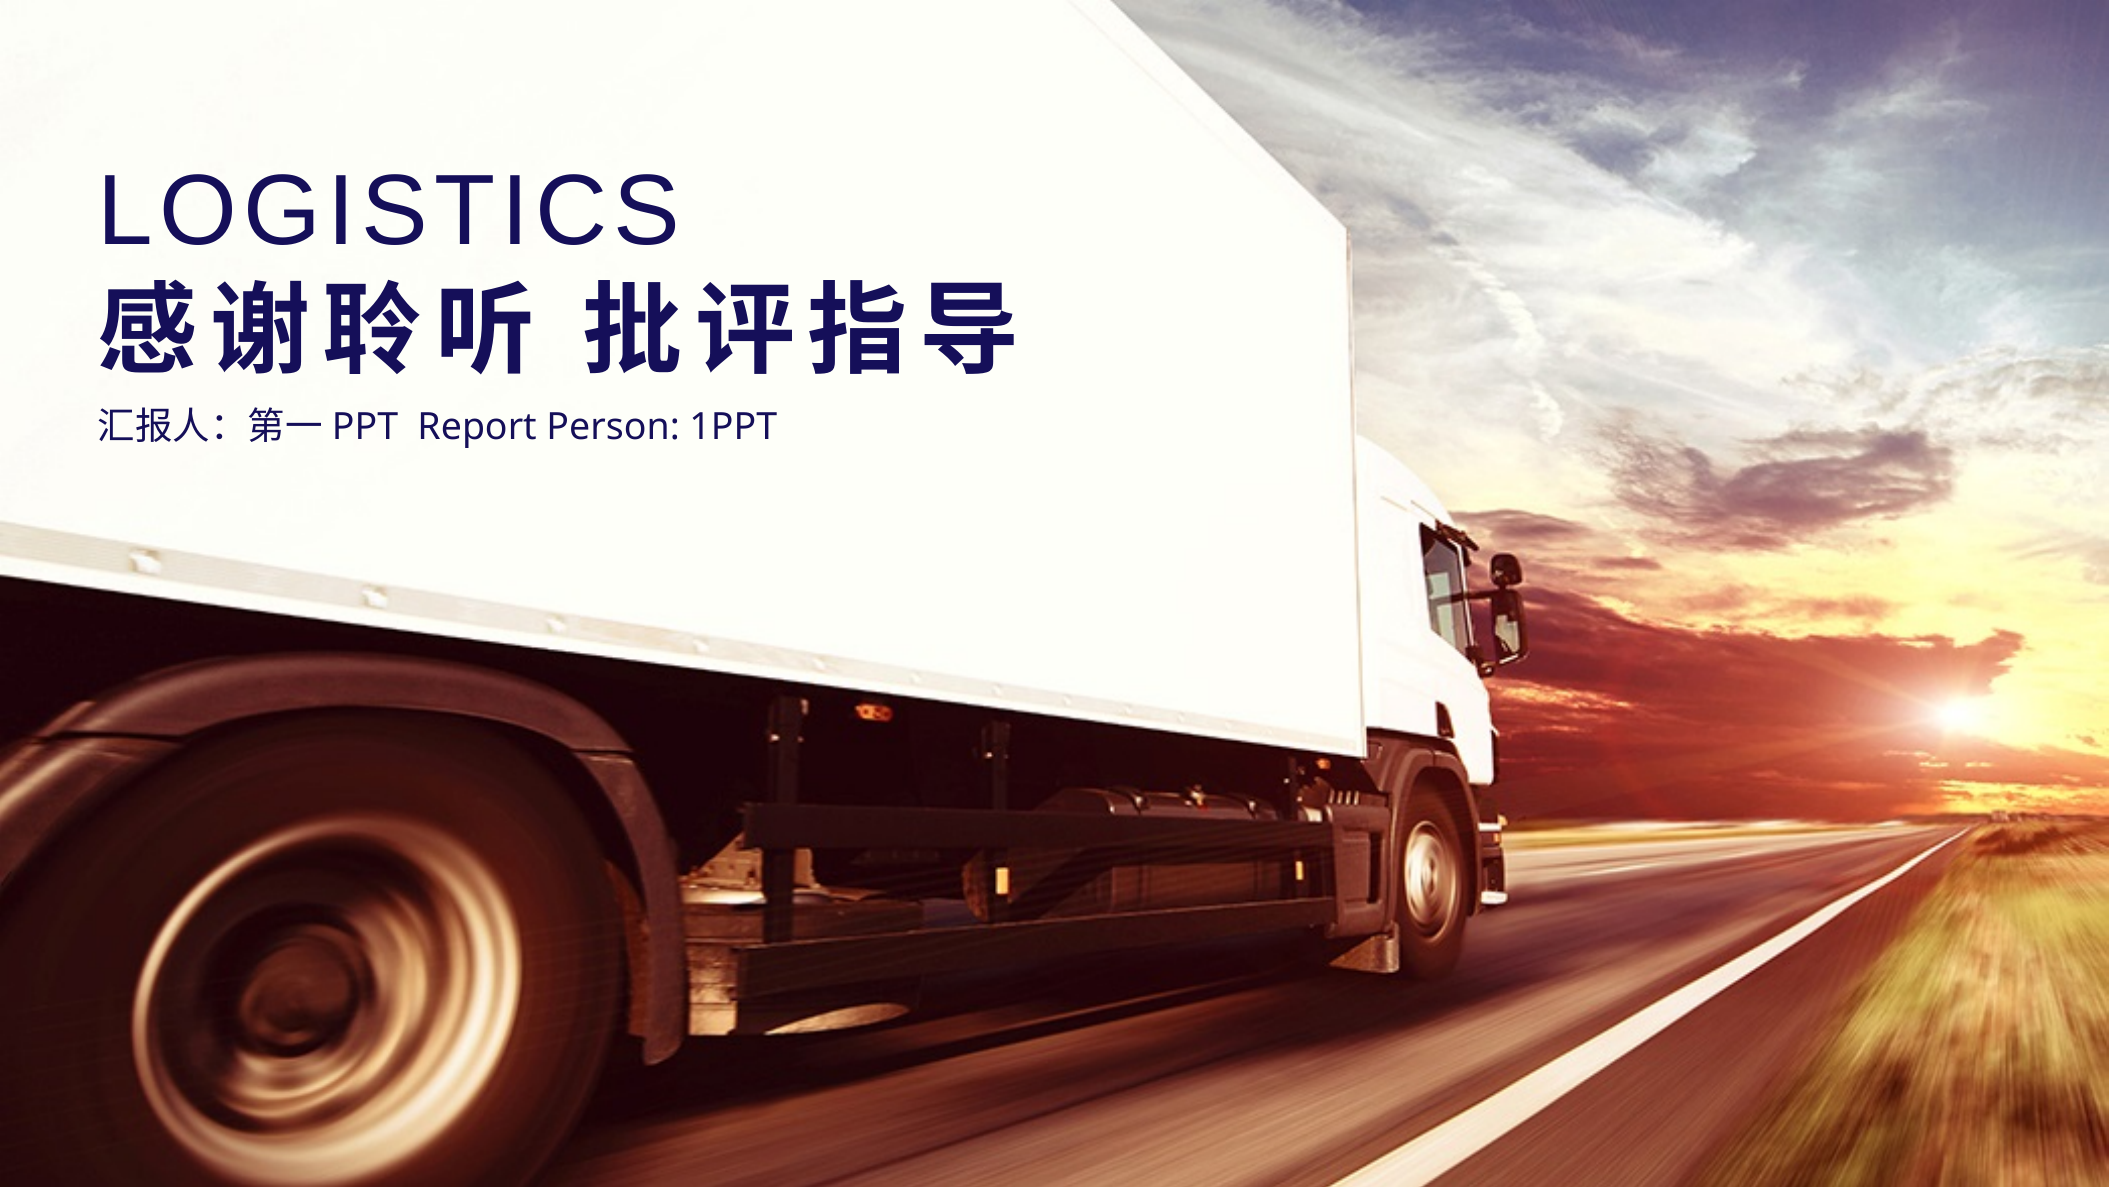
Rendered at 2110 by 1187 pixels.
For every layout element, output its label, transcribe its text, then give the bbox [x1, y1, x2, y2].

text_box [0, 0, 2110, 1187]
text_box 感谢聆听 批评指导 [97, 265, 1357, 386]
text_box LOGISTICS [97, 144, 709, 265]
text_box 汇报人：第一PPT Report Person: 1PPT [97, 401, 1030, 448]
